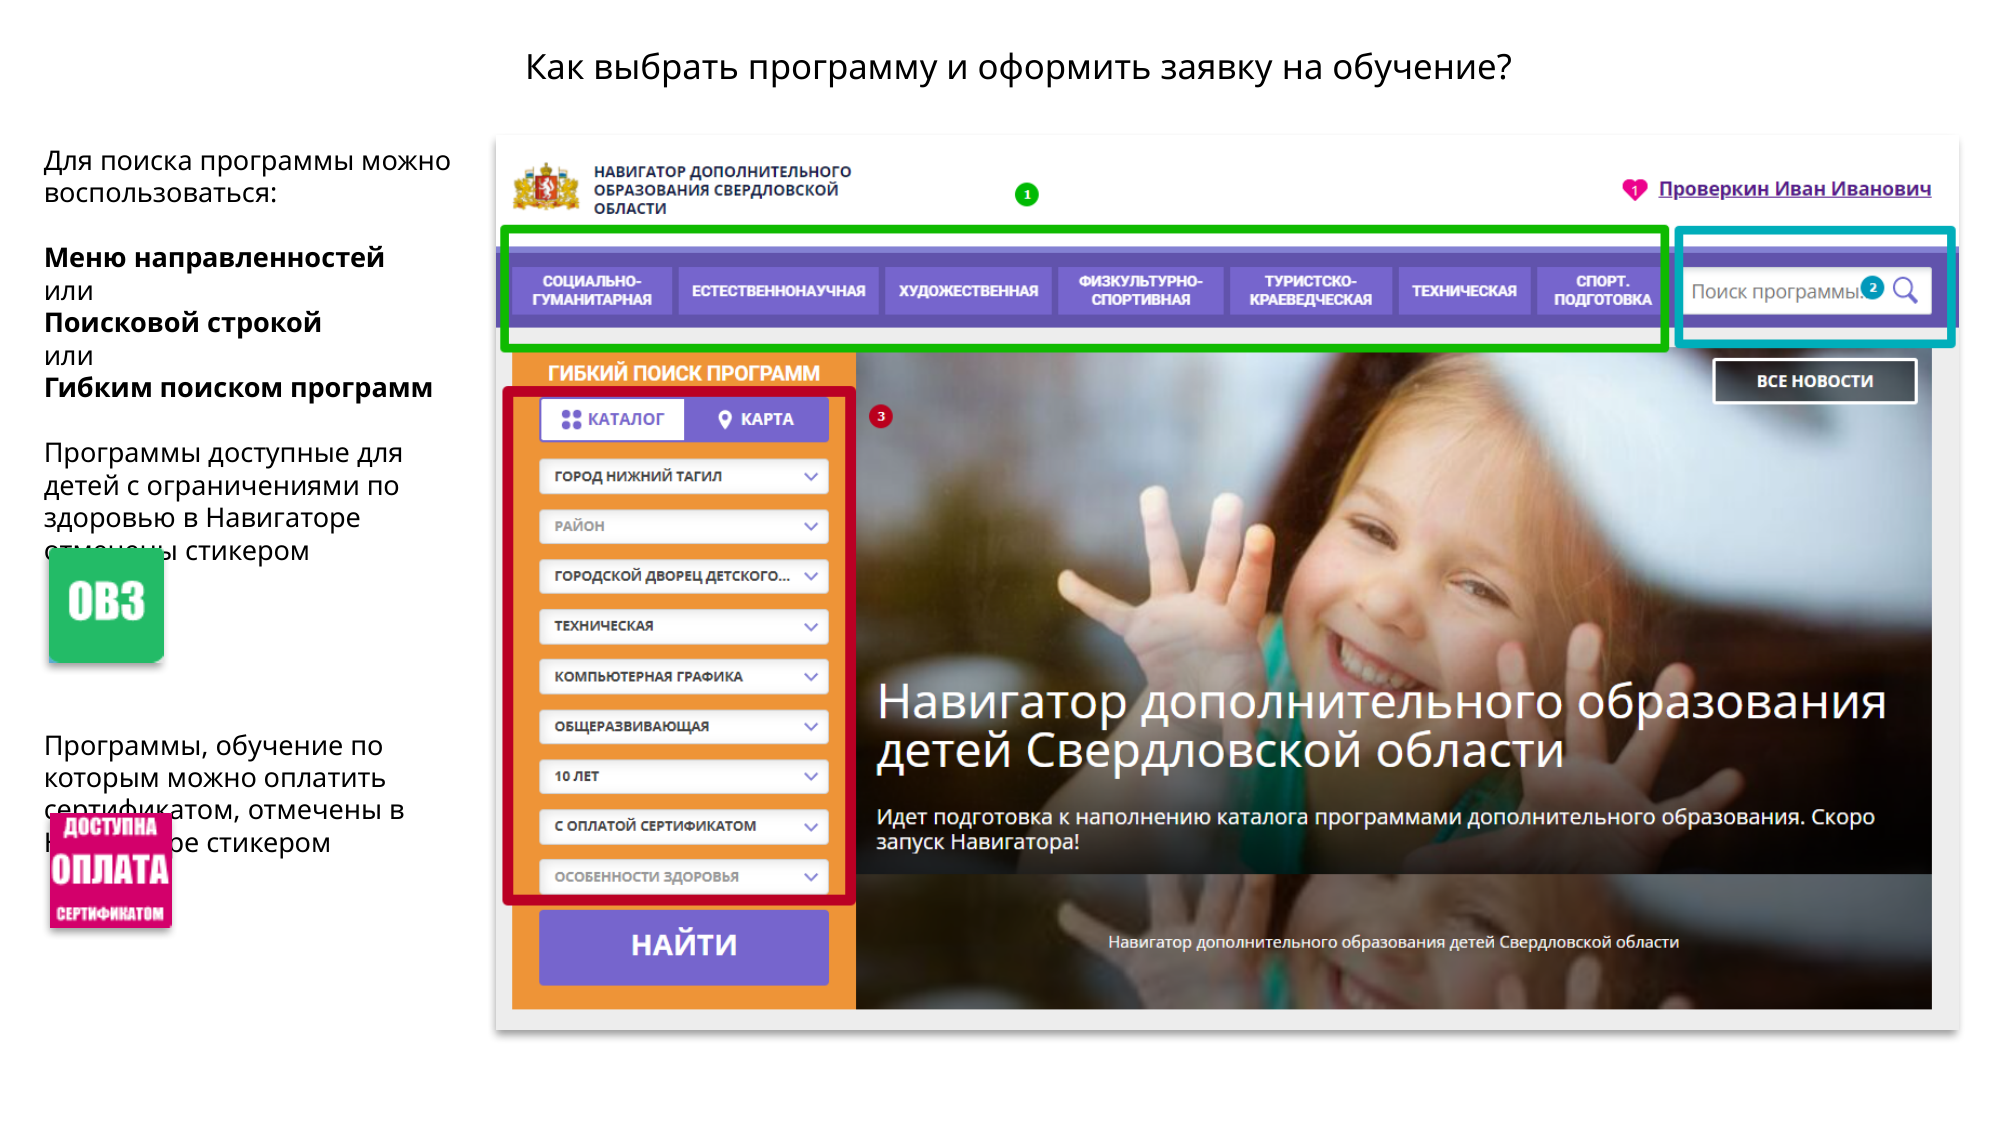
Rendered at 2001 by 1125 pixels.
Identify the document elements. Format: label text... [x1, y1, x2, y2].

picture [496, 135, 1959, 1030]
text_box Для поиска программы можно воспользоваться: Меню направленностей или Поисковой строкой или Гибким поиском программ Программы доступные для детей с ограничениями по здоровью в Навигаторе отмечены стикером Программы, обучение по которым можно оплатить сертификатом, отмечены в Навигаторе стикером [29, 135, 496, 995]
title Как выбрать программу и оформить заявку на обучение? [75, 41, 1962, 95]
picture [50, 813, 172, 928]
picture [49, 548, 164, 663]
